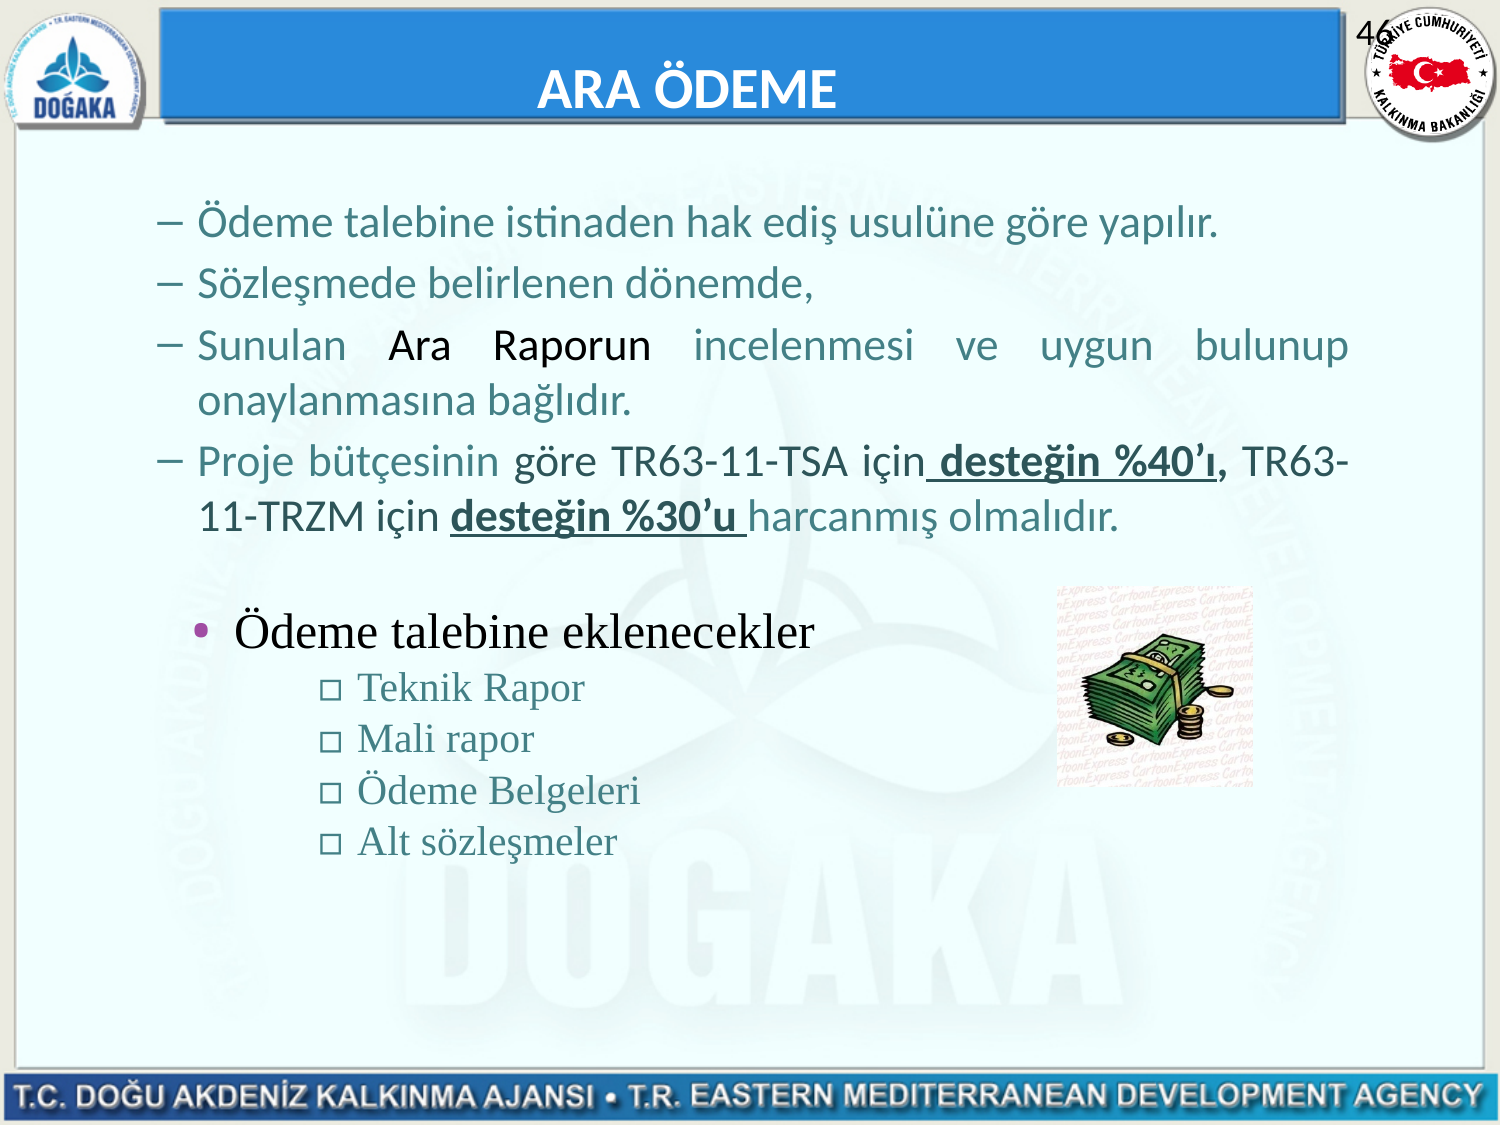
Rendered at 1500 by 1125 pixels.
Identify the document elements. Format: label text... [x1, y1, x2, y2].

text_box ARA ÖDEME [312, 42, 1063, 128]
list Ödeme talebine istinaden hak ediş usulüne göre yapılır. Sözleşmede belirlenen dönemde, Sunulan Ara Raporun incelenmesi ve uygun bulunup onaylanmasına bağlıdır. Proje bütçesinin göre TR63-11-TSA için desteğin %40’ı, TR63-11-TRZM için desteğin %30’u harcanmış olmalıdır. [75, 184, 1365, 575]
slide_number 46 [1340, 0, 1466, 61]
text_box Ödeme talebine eklenecekler Teknik Rapor Mali rapor Ödeme Belgeleri Alt sözleşmeler [159, 597, 1036, 898]
picture [0, 0, 1500, 1125]
